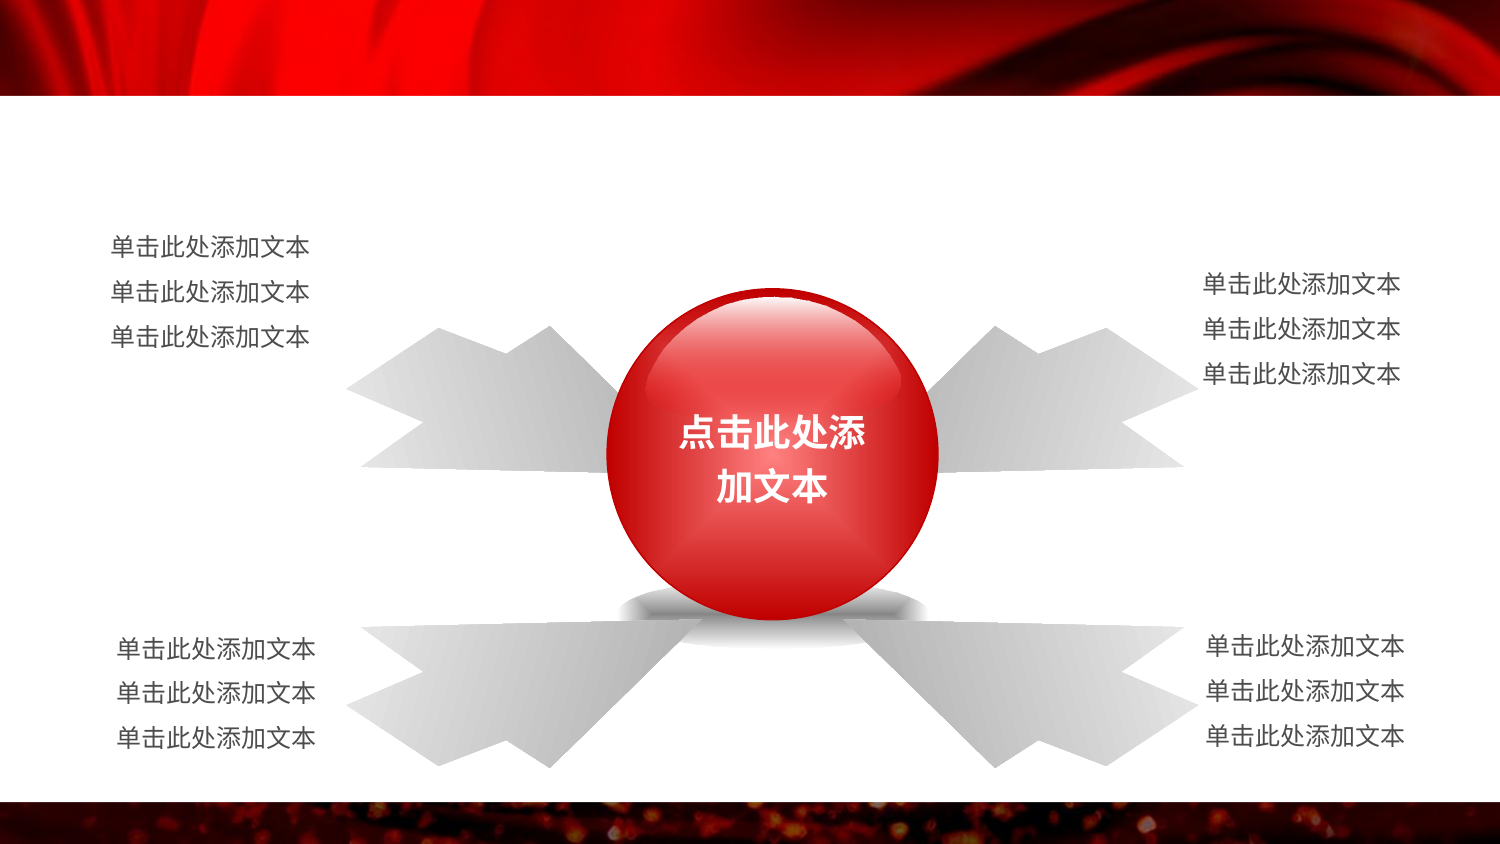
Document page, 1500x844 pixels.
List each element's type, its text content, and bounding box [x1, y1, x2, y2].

text_box 单击此处添加文本 单击此处添加文本 单击此处添加文本 [0, 610, 332, 761]
text_box [346, 620, 701, 768]
text_box 单击此处添加文本 单击此处添加文本 单击此处添加文本 [1190, 608, 1500, 758]
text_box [607, 288, 938, 620]
text_box 单击此处添加文本 单击此处添加文本 单击此处添加文本 [0, 209, 326, 359]
text_box [680, 620, 865, 649]
text_box [346, 326, 607, 473]
picture [0, 0, 1500, 95]
text_box [938, 326, 1187, 473]
picture [0, 803, 1500, 844]
text_box [844, 620, 1190, 768]
text_box 单击此处添加文本 单击此处添加文本 单击此处添加文本 [1187, 246, 1500, 397]
